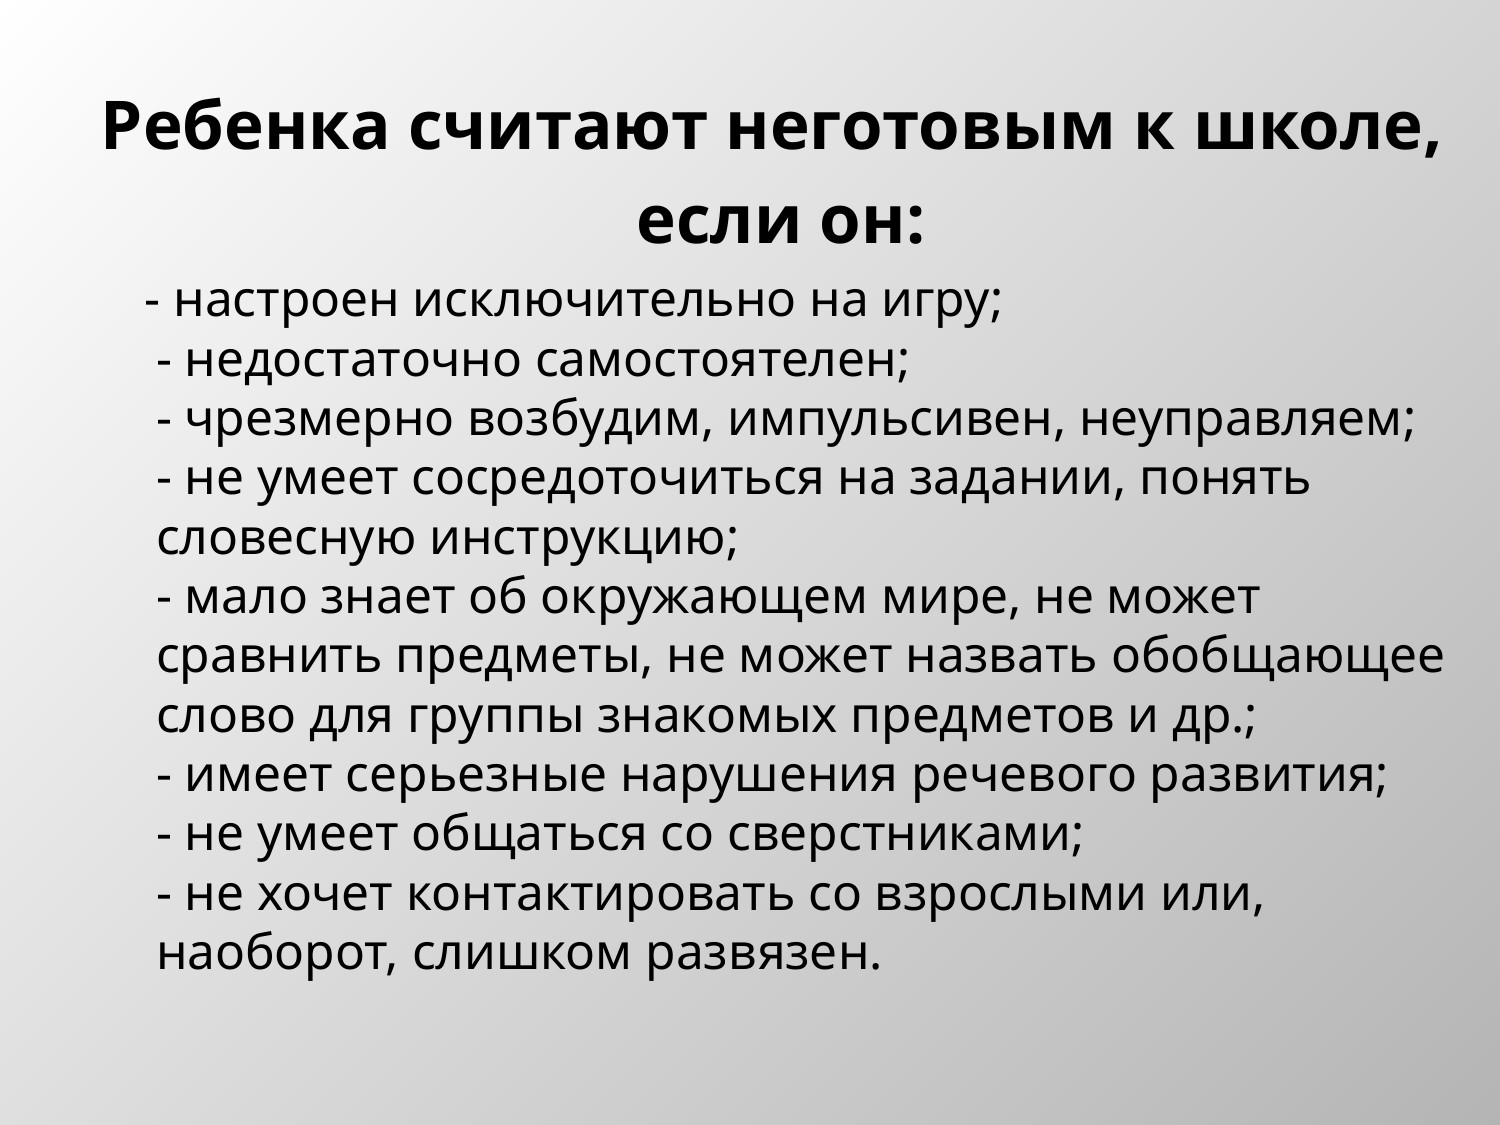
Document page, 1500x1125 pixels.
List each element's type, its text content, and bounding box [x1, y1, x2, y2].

list Ребенка считают неготовым к школе, если он: - настроен исключительно на игру; - недостаточно самостоятелен; - чрезмерно возбудим, импульсивен, неуправляем; - не умеет сосредоточиться на задании, понять словесную инструкцию; - мало знает об окружающем мире, не может сравнить предметы, не может назвать обобщающее слово для группы знакомых предметов и др.; - имеет серьезные нарушения речевого развития; - не умеет общаться со сверстниками; - не хочет контактировать со взрослыми или, наоборот, слишком развязен. [58, 75, 1466, 1025]
